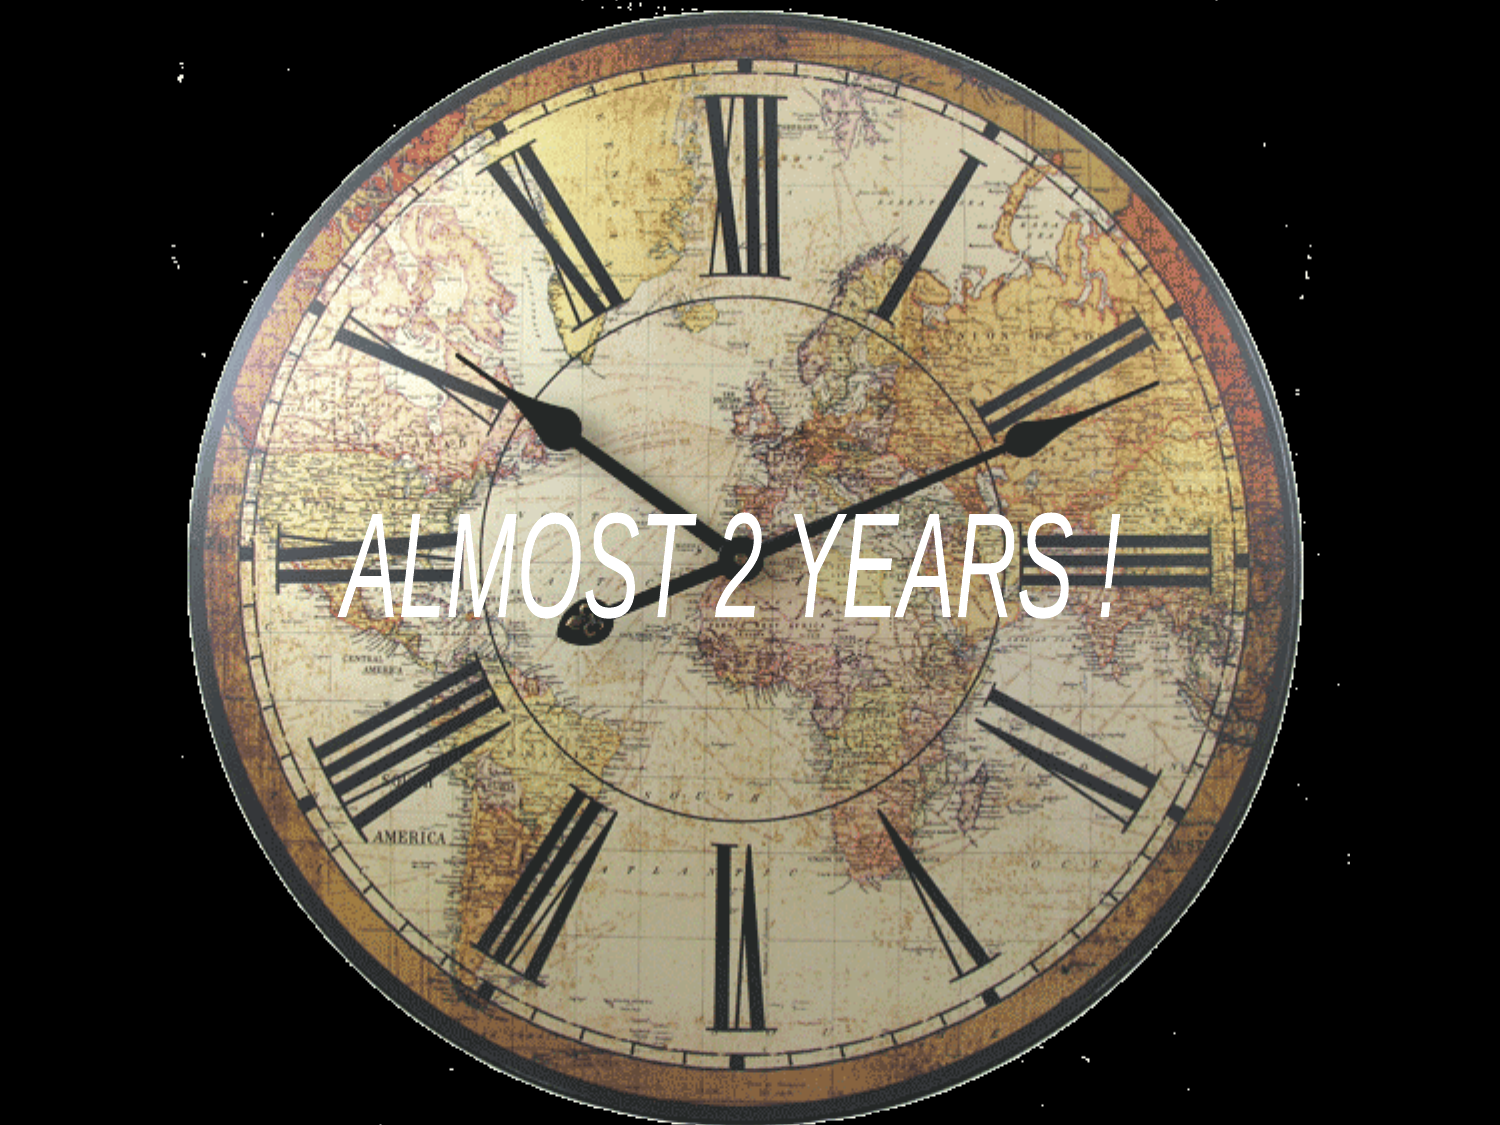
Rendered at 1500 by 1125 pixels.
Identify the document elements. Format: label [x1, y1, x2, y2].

picture [149, 0, 1351, 1125]
